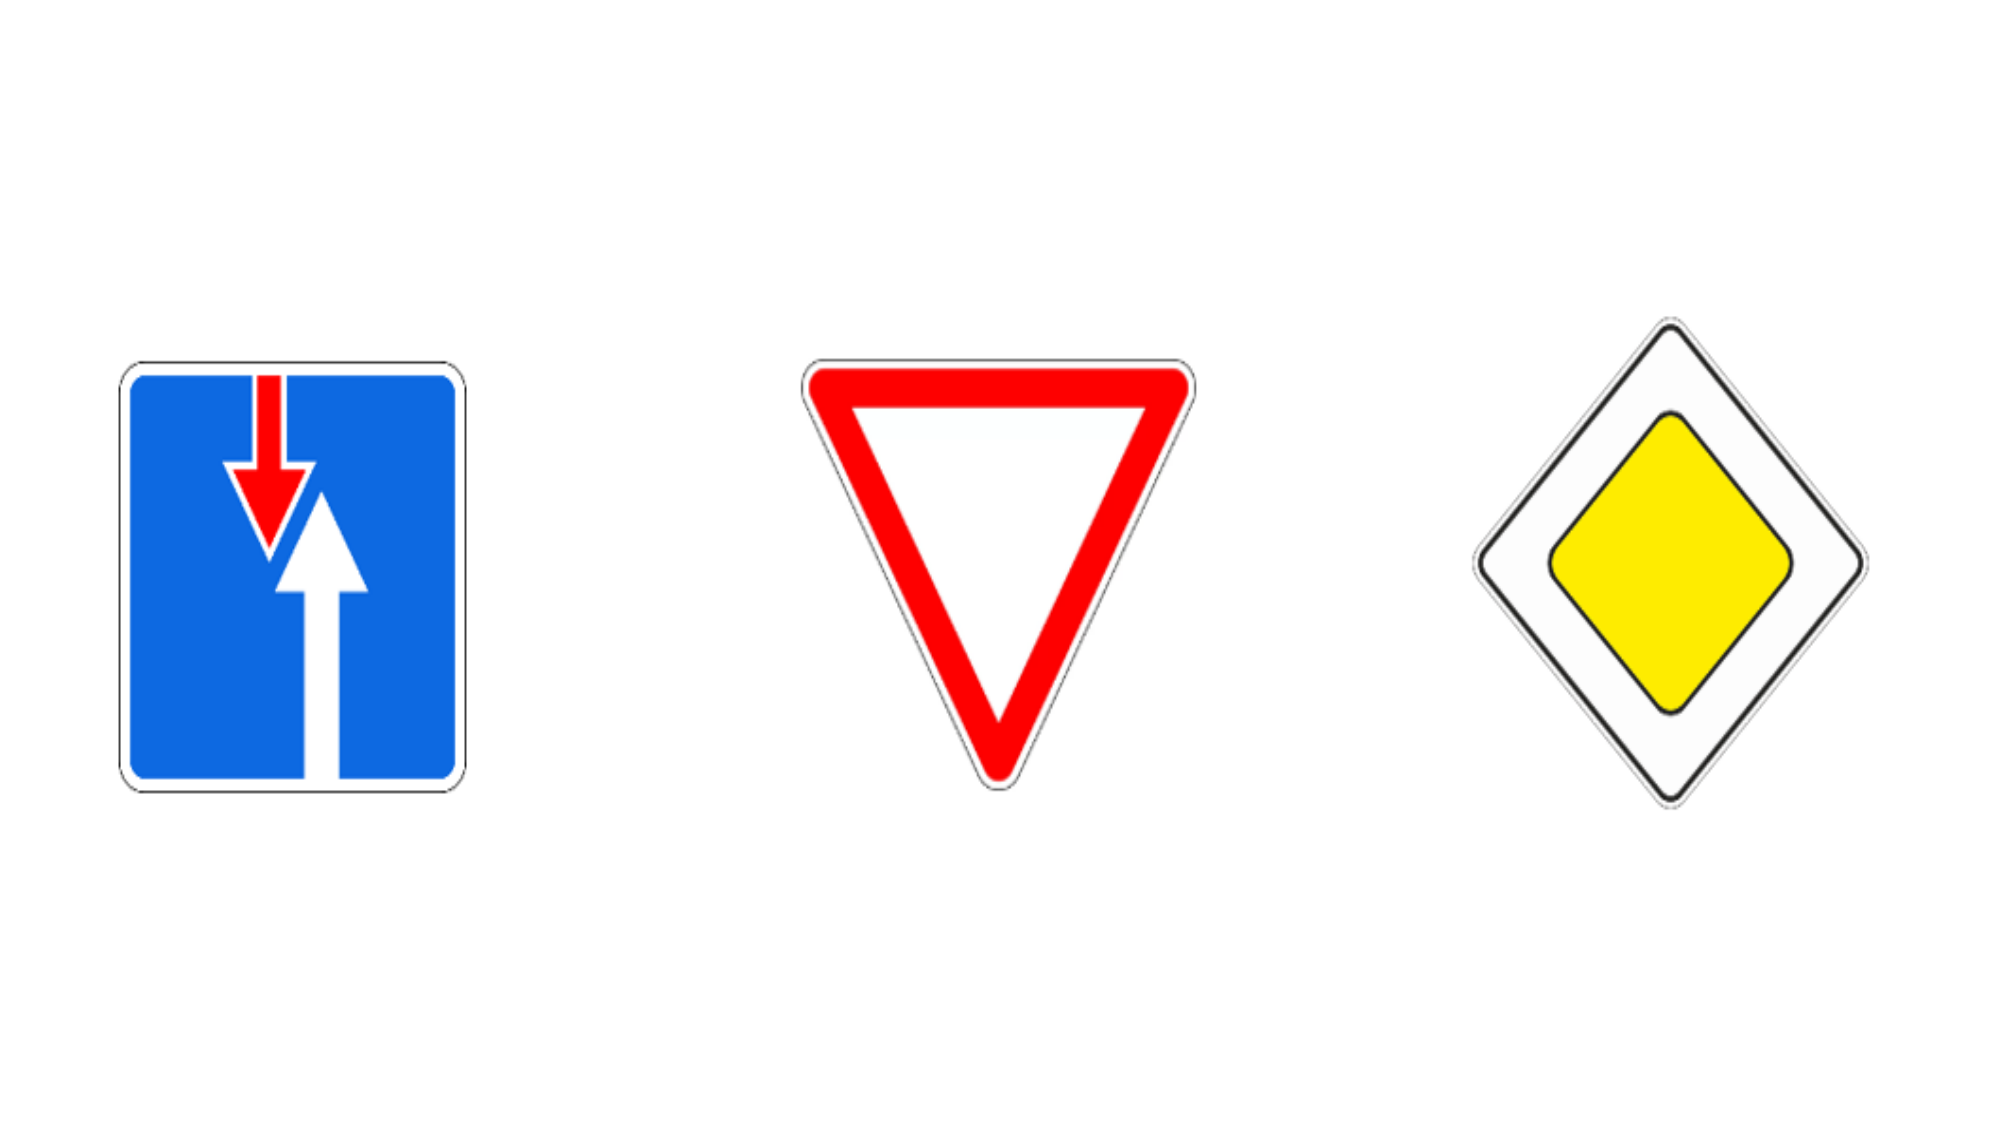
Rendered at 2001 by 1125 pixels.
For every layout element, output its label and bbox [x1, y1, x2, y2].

picture [0, 308, 2000, 836]
